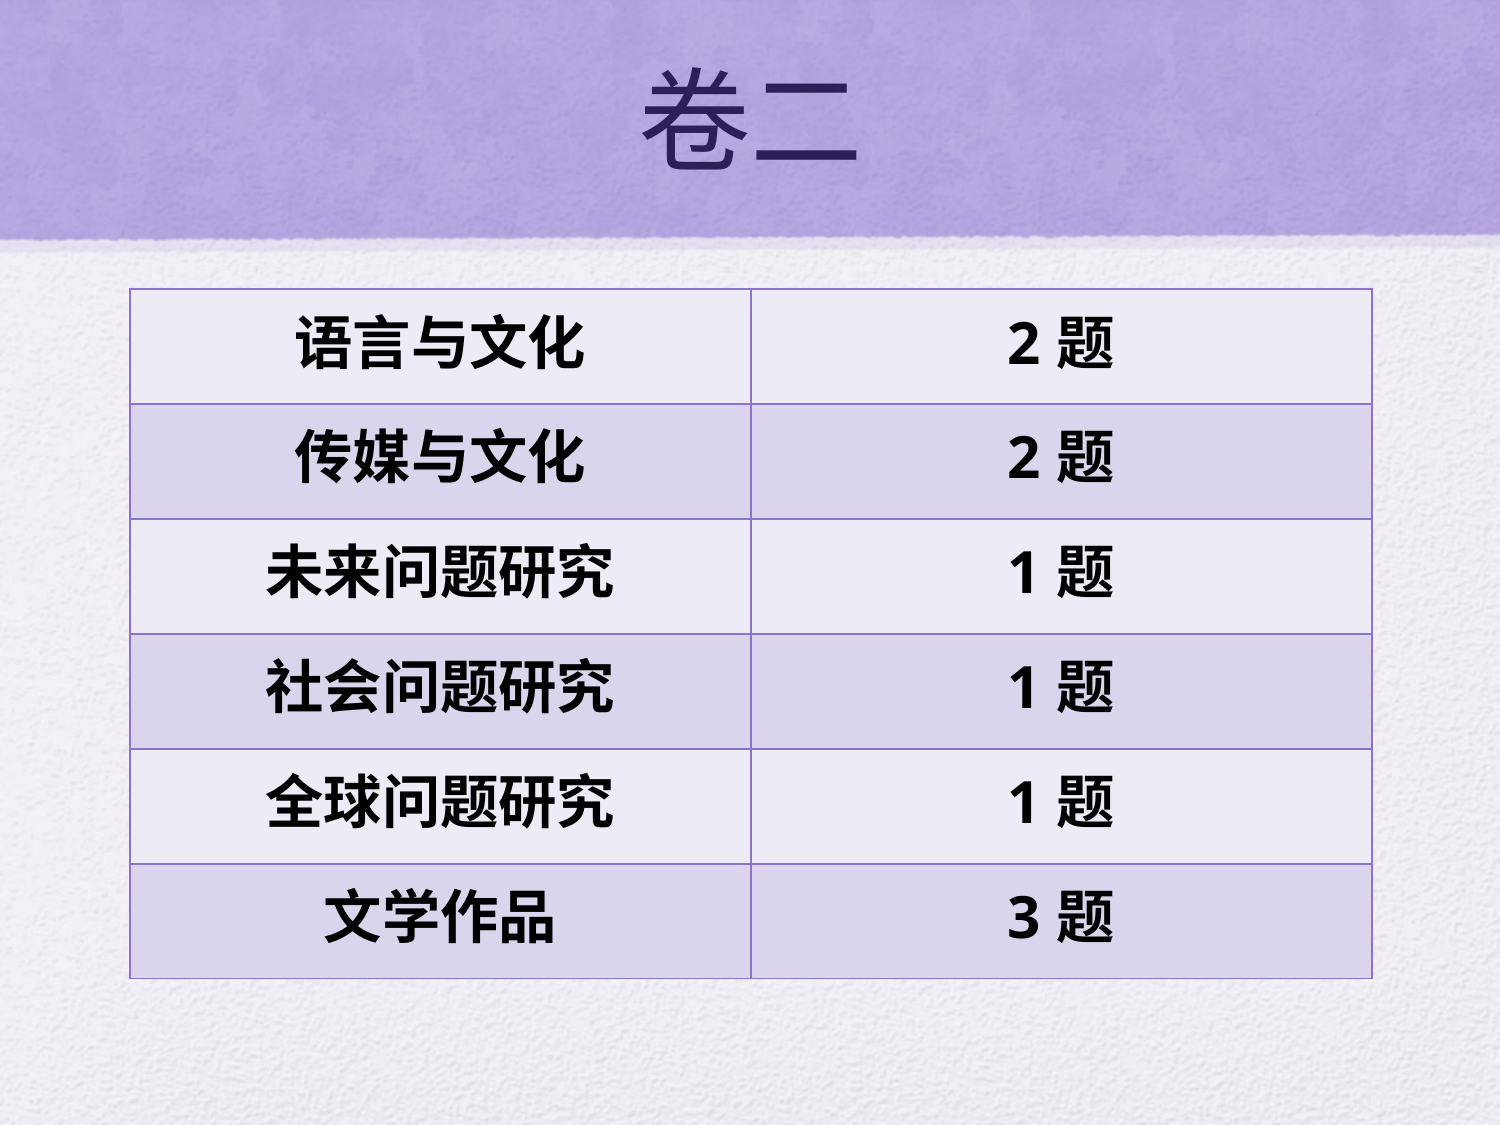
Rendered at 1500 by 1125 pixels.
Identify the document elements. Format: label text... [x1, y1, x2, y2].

table_header 2题 [752, 290, 1371, 403]
table_cell 1题 [752, 750, 1371, 863]
table_cell 文学作品 [131, 865, 750, 978]
picture [0, 225, 1500, 1125]
table_cell 1题 [752, 635, 1371, 748]
table_cell 3题 [752, 865, 1371, 978]
title 卷二 [129, 6, 1372, 239]
table_cell 社会问题研究 [131, 635, 750, 748]
table_cell 全球问题研究 [131, 750, 750, 863]
table_cell 未来问题研究 [131, 520, 750, 633]
table_cell 2题 [752, 405, 1371, 518]
table_cell 传媒与文化 [131, 405, 750, 518]
table_header 语言与文化 [131, 290, 750, 403]
table_cell 1题 [752, 520, 1371, 633]
